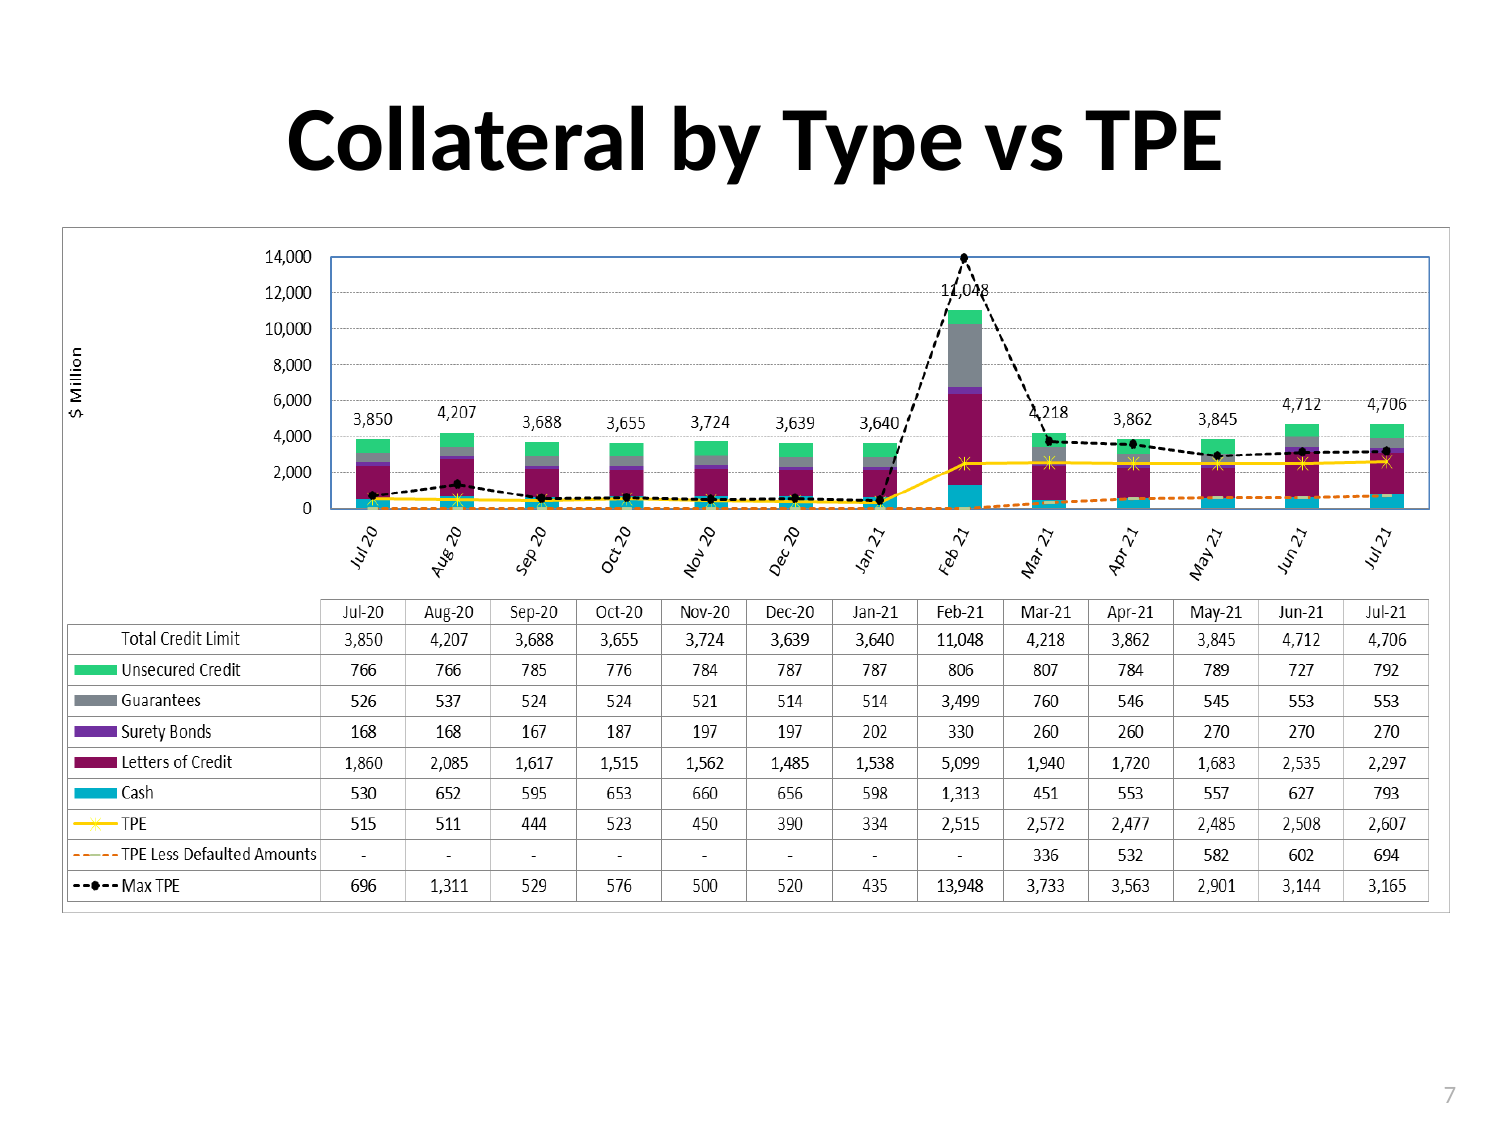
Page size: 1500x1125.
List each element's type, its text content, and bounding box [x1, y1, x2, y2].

title Collateral by Type vs TPE [62, 39, 1450, 226]
slide_number 7 [1412, 1076, 1488, 1112]
picture [62, 227, 1451, 913]
